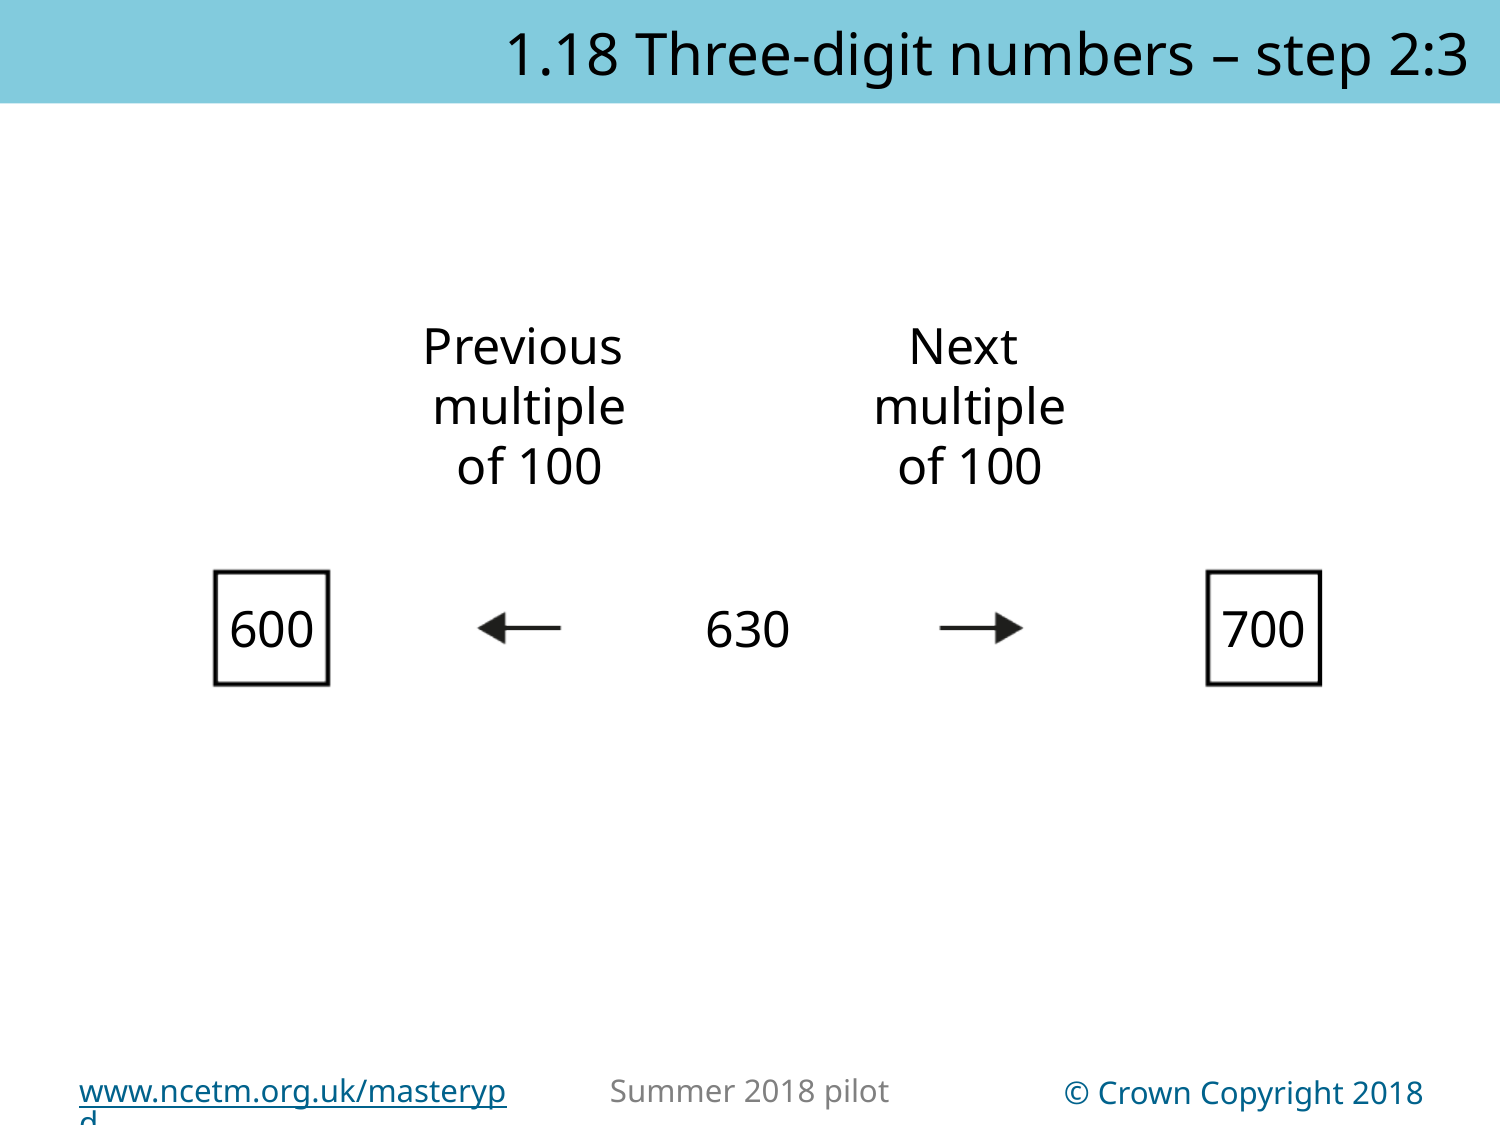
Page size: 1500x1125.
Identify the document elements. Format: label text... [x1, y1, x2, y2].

list 1.18 Three-digit numbers – step 2:3 [0, 0, 1500, 104]
text_box Next multiple of 100 [751, 307, 1189, 372]
text_box Previous multiple of 100 [311, 307, 749, 372]
picture [95, 373, 1405, 751]
